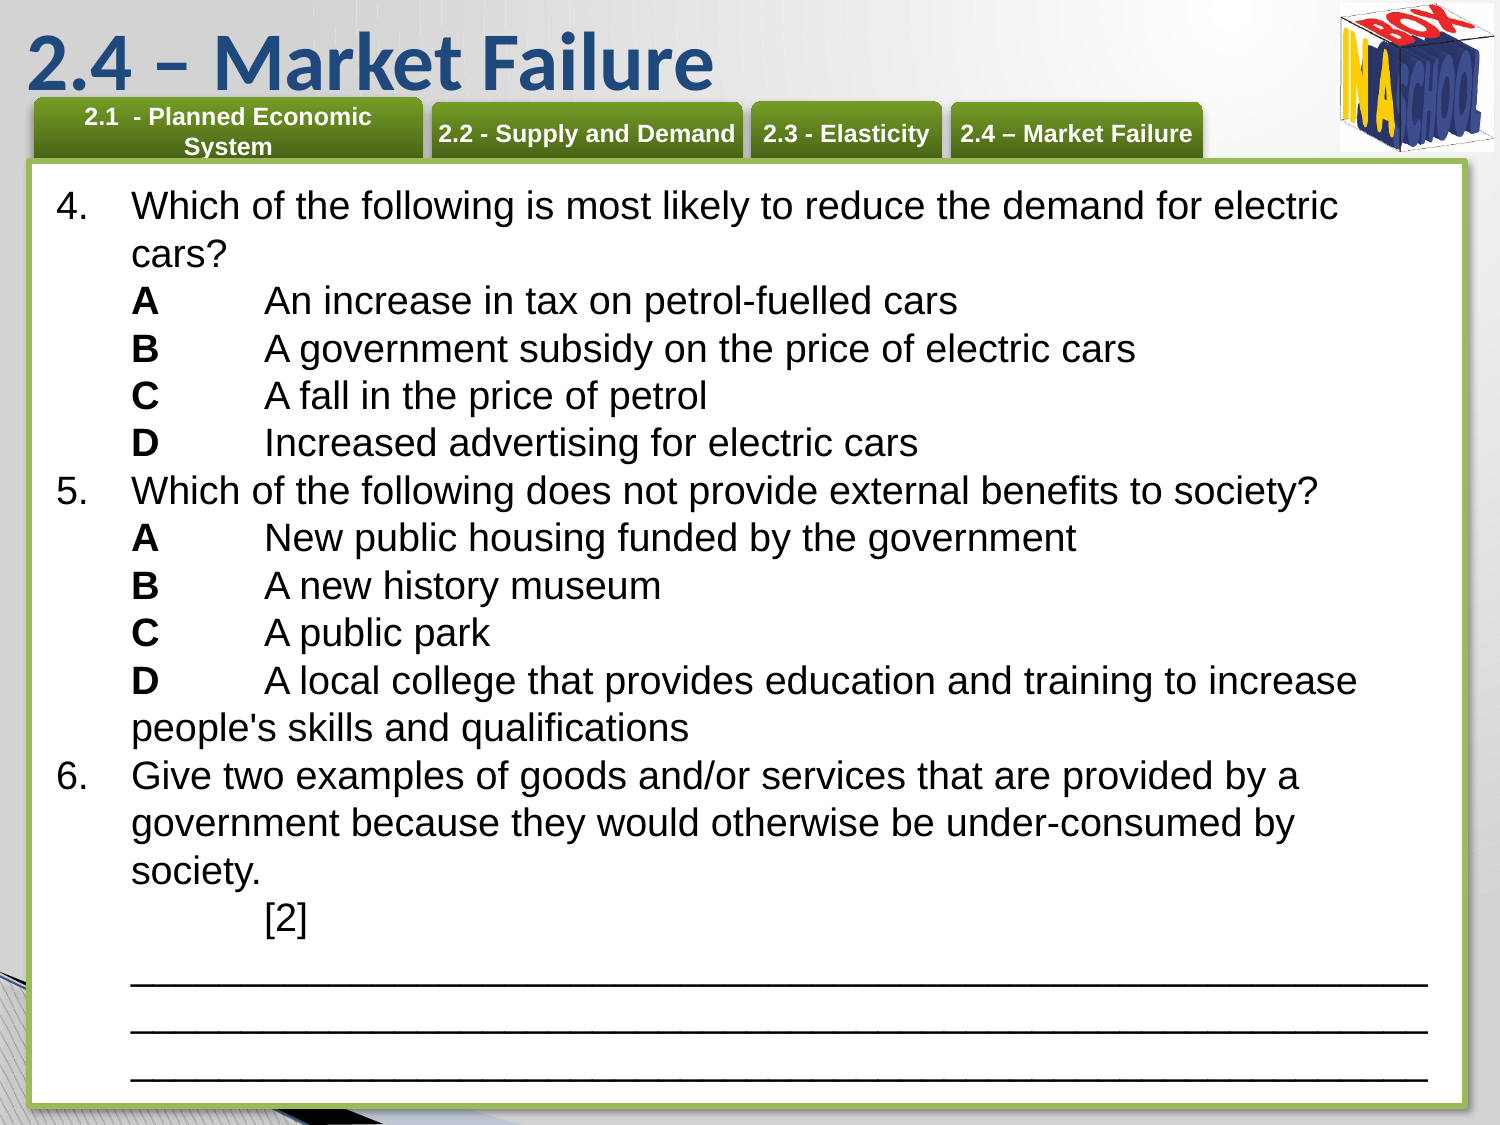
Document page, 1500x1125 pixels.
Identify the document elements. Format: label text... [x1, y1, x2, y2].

picture [1340, 3, 1495, 152]
title 2.4 – Market Failure [11, 11, 1465, 102]
text_box Which of the following is most likely to reduce the demand for electric cars? A An increase in tax on petrol-fuelled cars B A government subsidy on the price of electric cars C A fall in the price of petrol D Increased advertising for electric cars Which of the following does not provide external benefits to society? A New public housing funded by the government B A new history museum C A public park D A local college that provides education and training to increase people's skills and qualifications Give two examples of goods and/or services that are provided by a government because they would otherwise be under-consumed by society. [2] ________________________________________________________________________________________________________________________________________________________________________________________________________________________________________ [41, 172, 1447, 1125]
